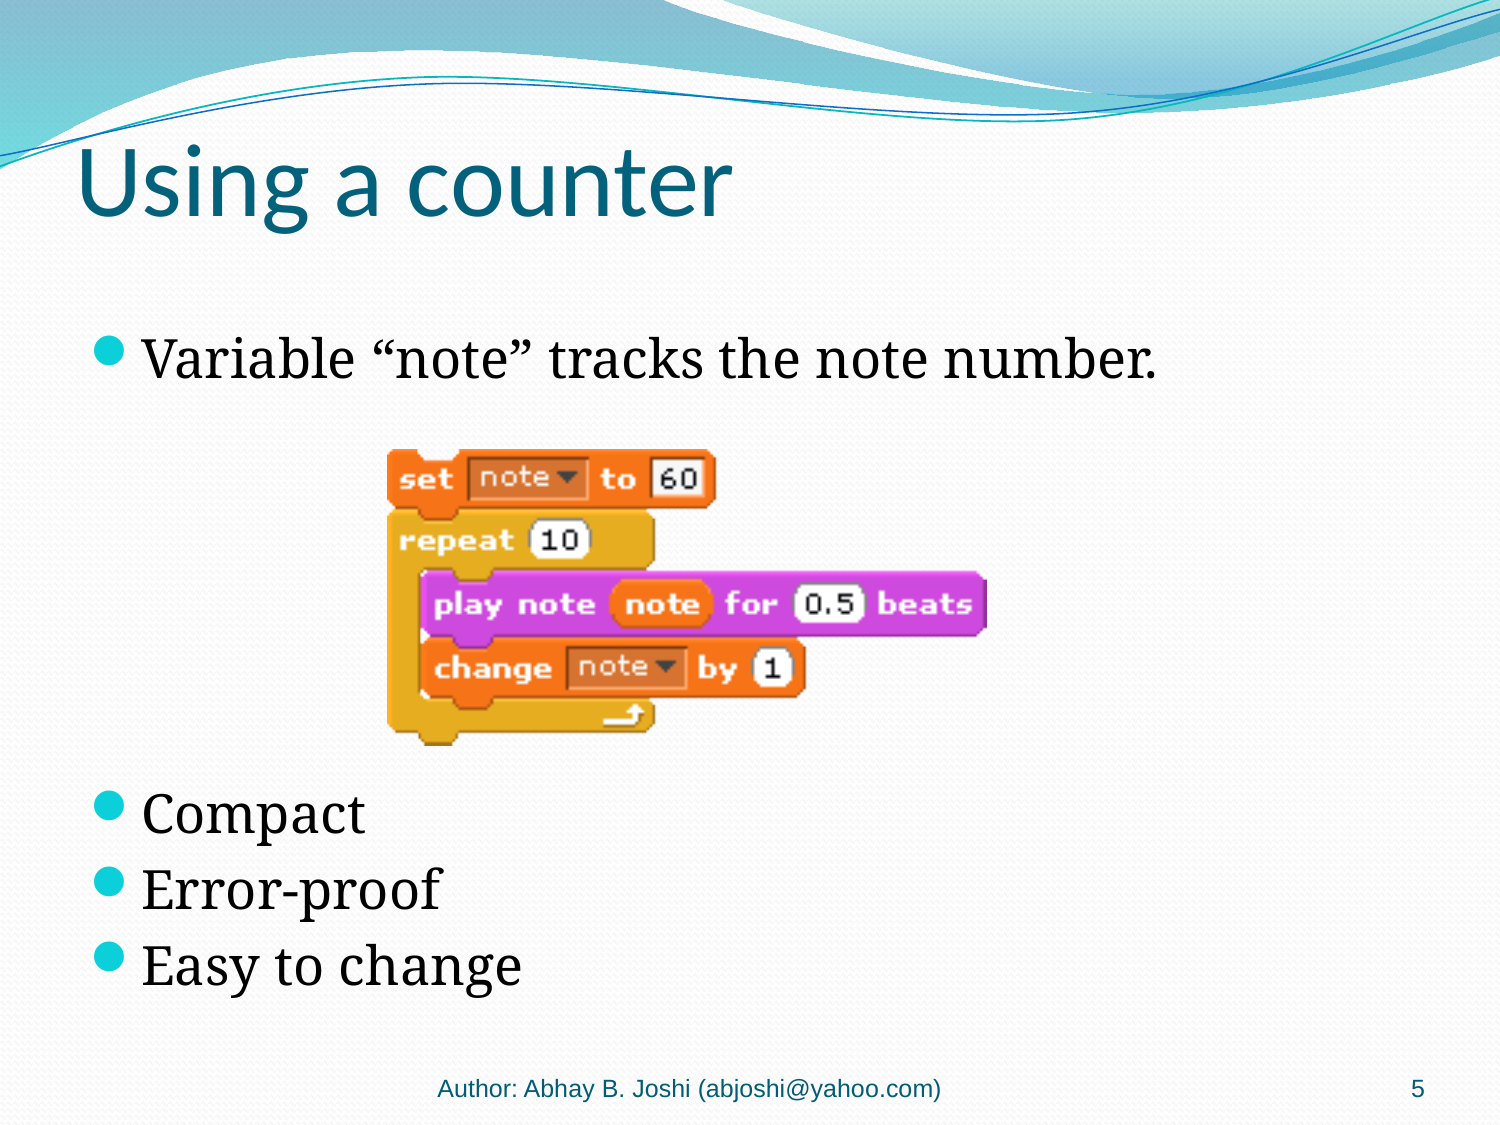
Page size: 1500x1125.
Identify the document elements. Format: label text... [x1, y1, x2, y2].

picture [387, 449, 987, 746]
title Using a counter [75, 50, 1425, 238]
slide_number 5 [1299, 1042, 1425, 1103]
list Variable “note” tracks the note number. Compact Error-proof Easy to change [75, 317, 1425, 1038]
footer Author: Abhay B. Joshi (abjoshi@yahoo.com) [437, 1042, 988, 1103]
